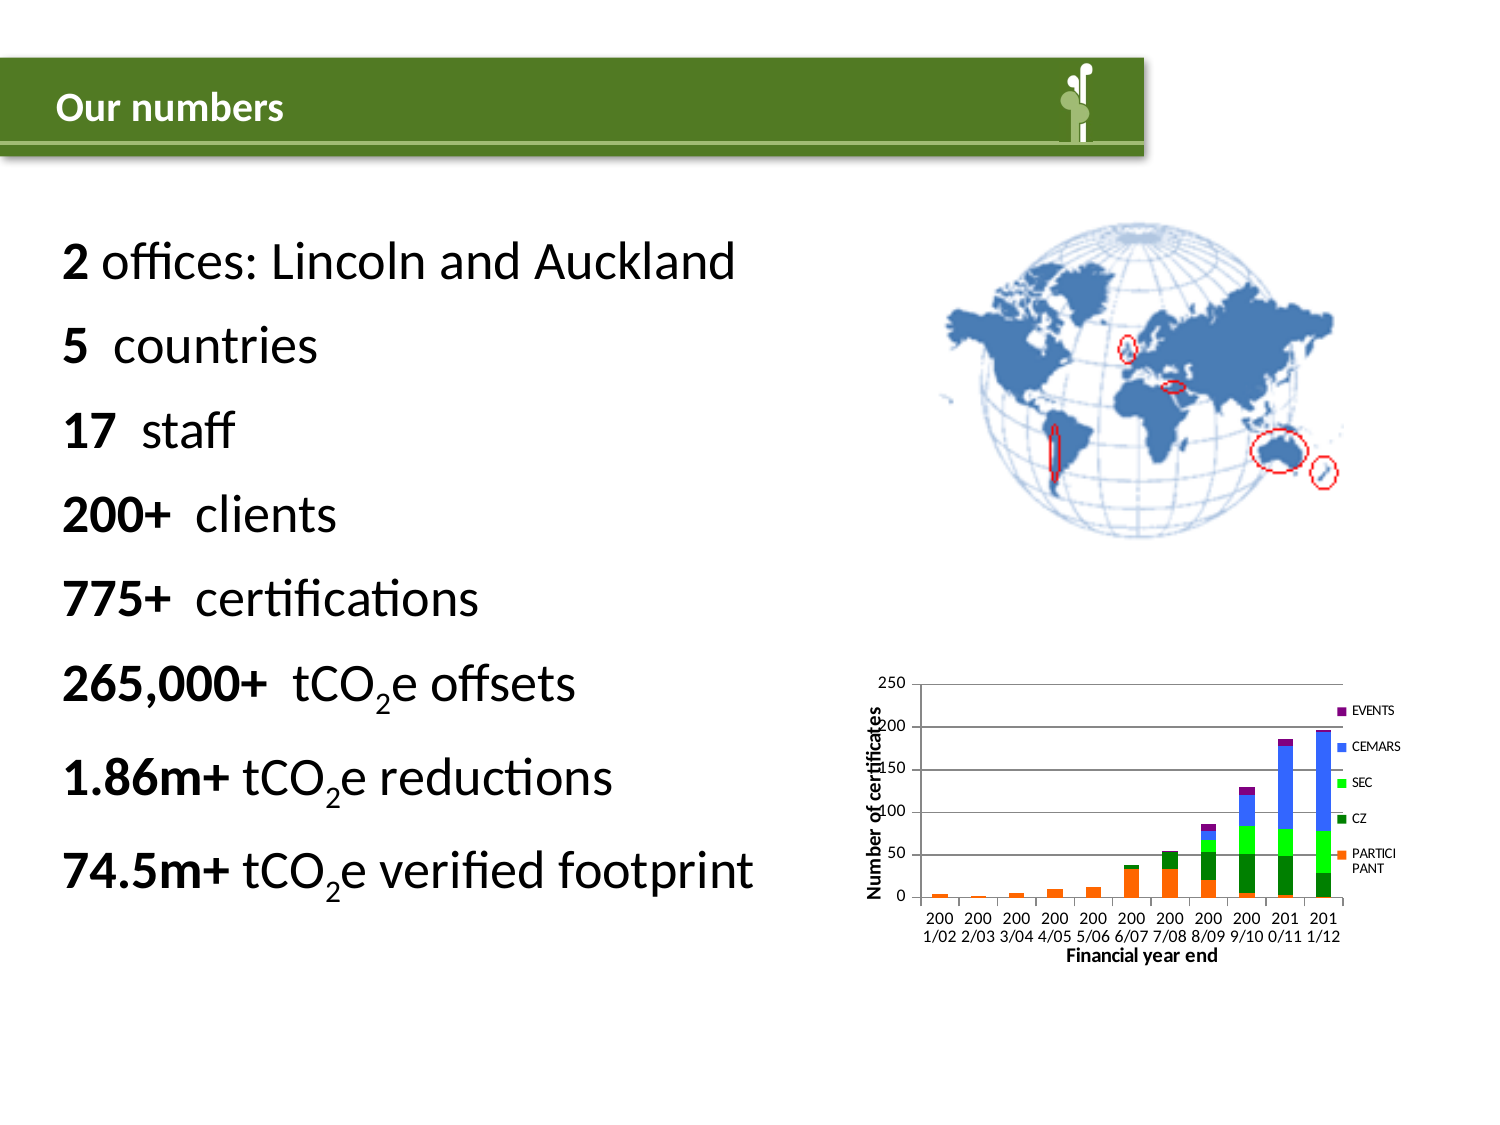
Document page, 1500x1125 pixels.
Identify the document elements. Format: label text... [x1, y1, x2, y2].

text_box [0, 57, 1145, 157]
picture [938, 219, 1344, 543]
chart [841, 593, 1447, 993]
text_box 2 offices: Lincoln and Auckland 5 countries 17 staff 200+ clients 775+ certifications 265,000+ tCO2e offsets 1.86m+ tCO2e reductions 74.5m+ tCO2e verified footprint [47, 211, 1087, 1100]
